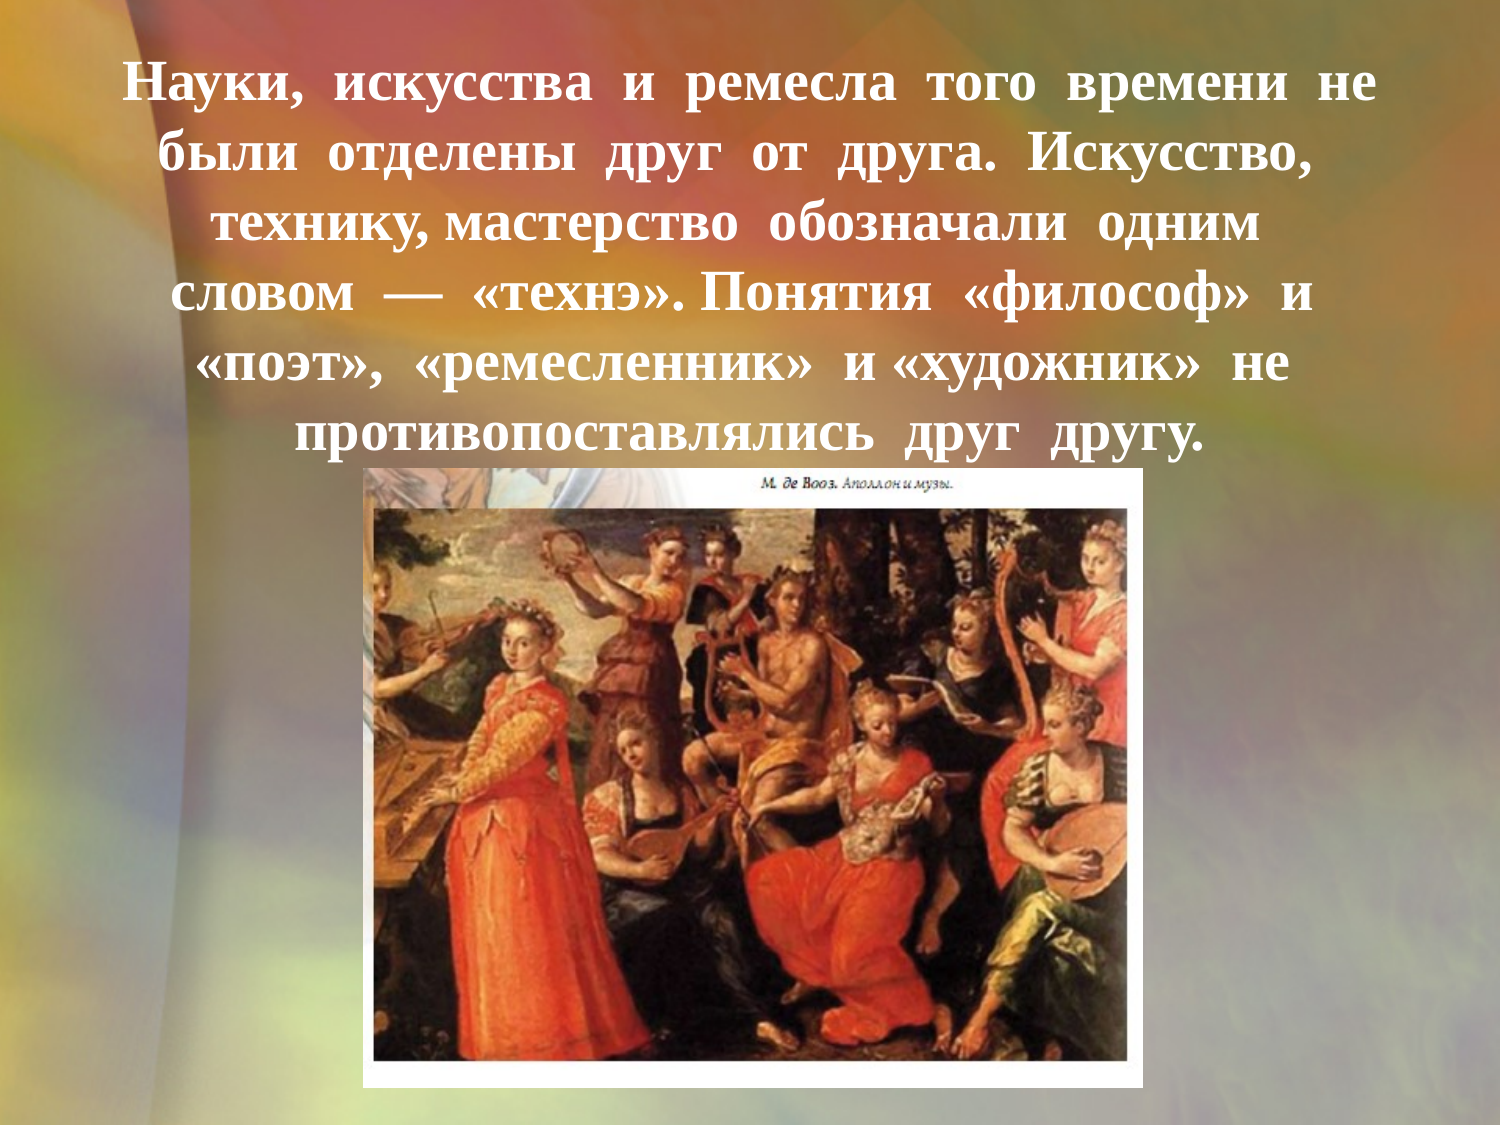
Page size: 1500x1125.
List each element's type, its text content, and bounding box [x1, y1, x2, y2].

text_box Науки, искусства и ремесла того времени не были отделены друг от друга. Искусство, технику, мастерство обозначали одним словом — «технэ». Понятия «философ» и «поэт», «ремесленник» и «художник» не противопоставлялись друг другу. [58, 35, 1442, 470]
picture [0, 0, 1500, 1125]
